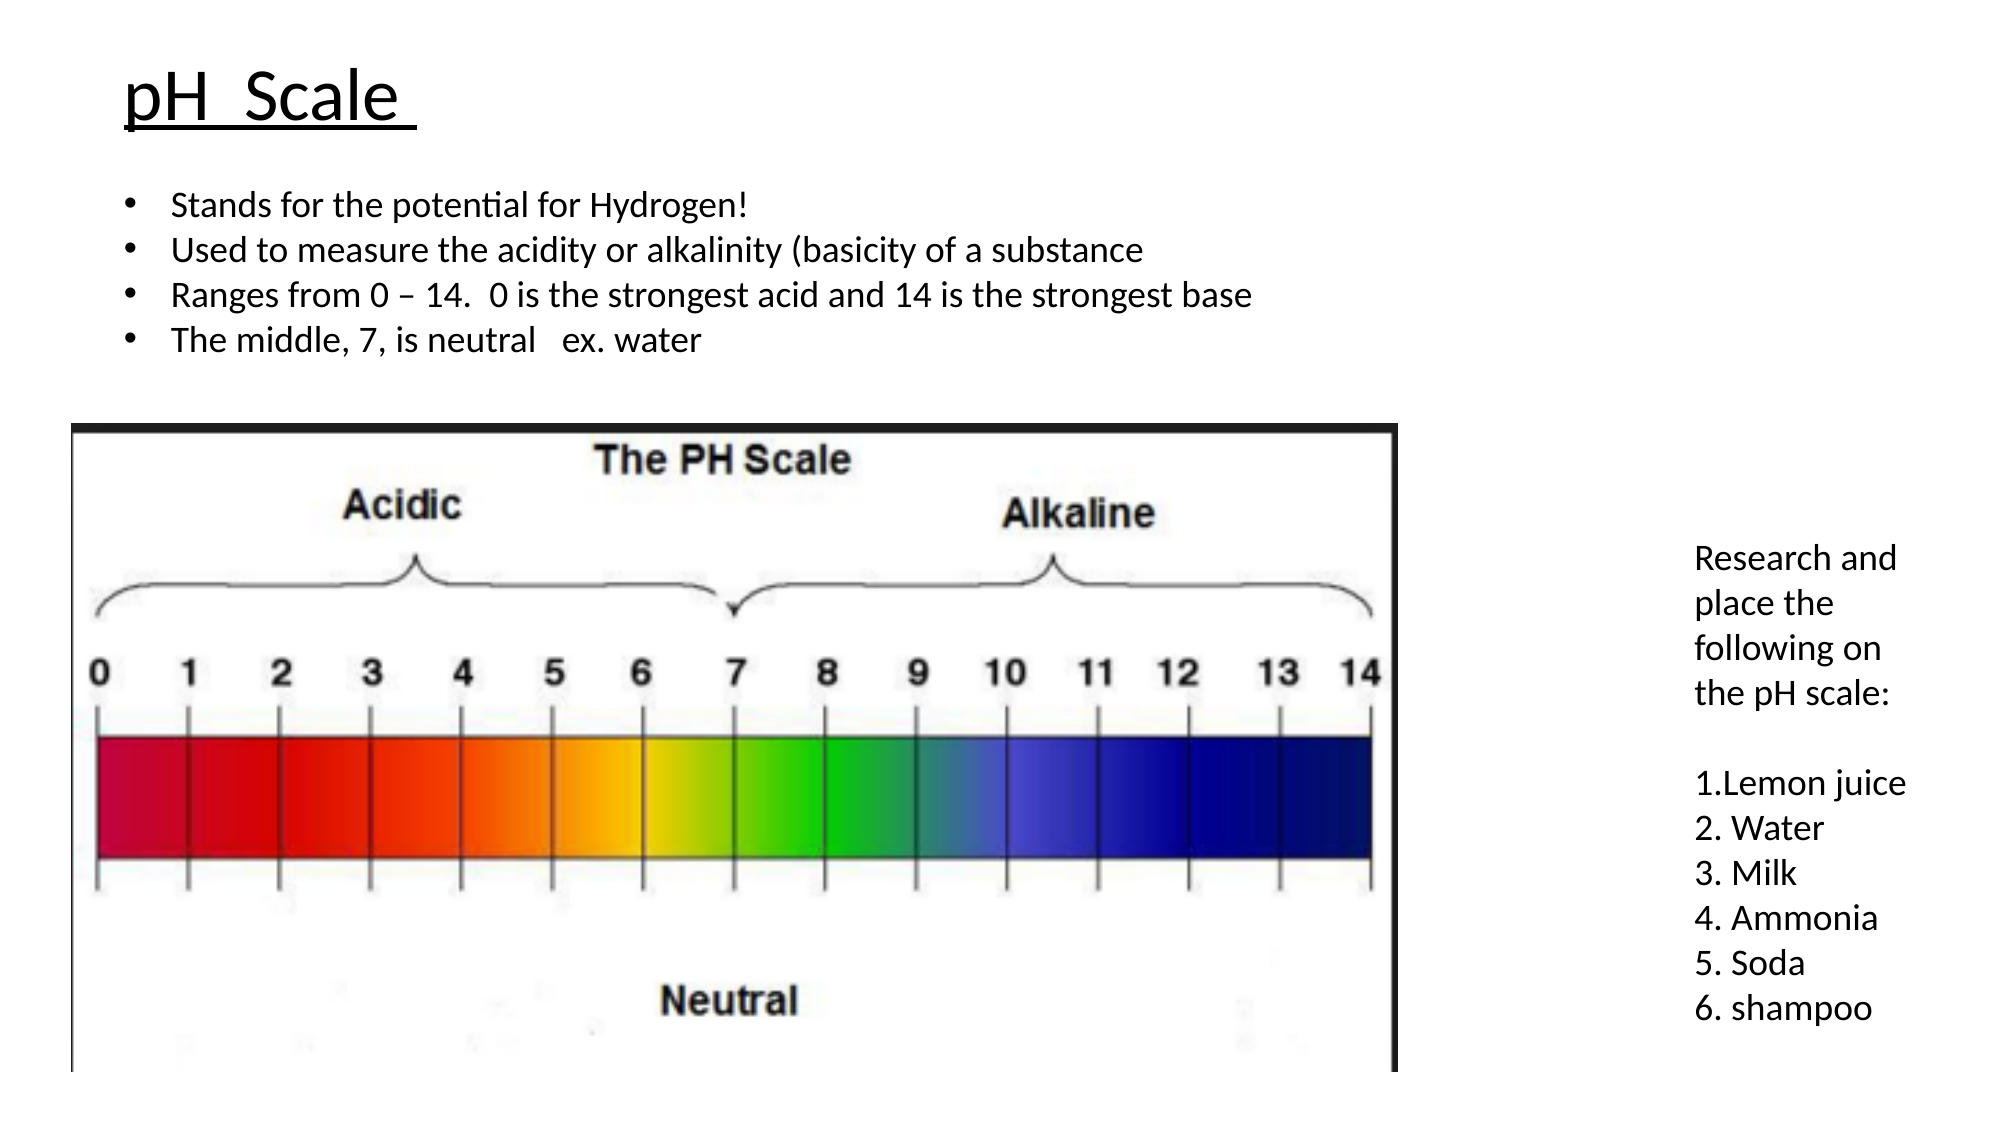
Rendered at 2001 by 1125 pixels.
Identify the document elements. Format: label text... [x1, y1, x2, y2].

text_box Research and place the following on the pH scale: 1.Lemon juice 2. Water 3. Milk 4. Ammonia 5. Soda 6. shampoo [1679, 526, 1953, 1036]
picture [70, 423, 1398, 1072]
text_box pH Scale Stands for the potential for Hydrogen! Used to measure the acidity or alkalinity (basicity of a substance Ranges from 0 – 14. 0 is the strongest acid and 14 is the strongest base The middle, 7, is neutral ex. water [109, 37, 1269, 368]
